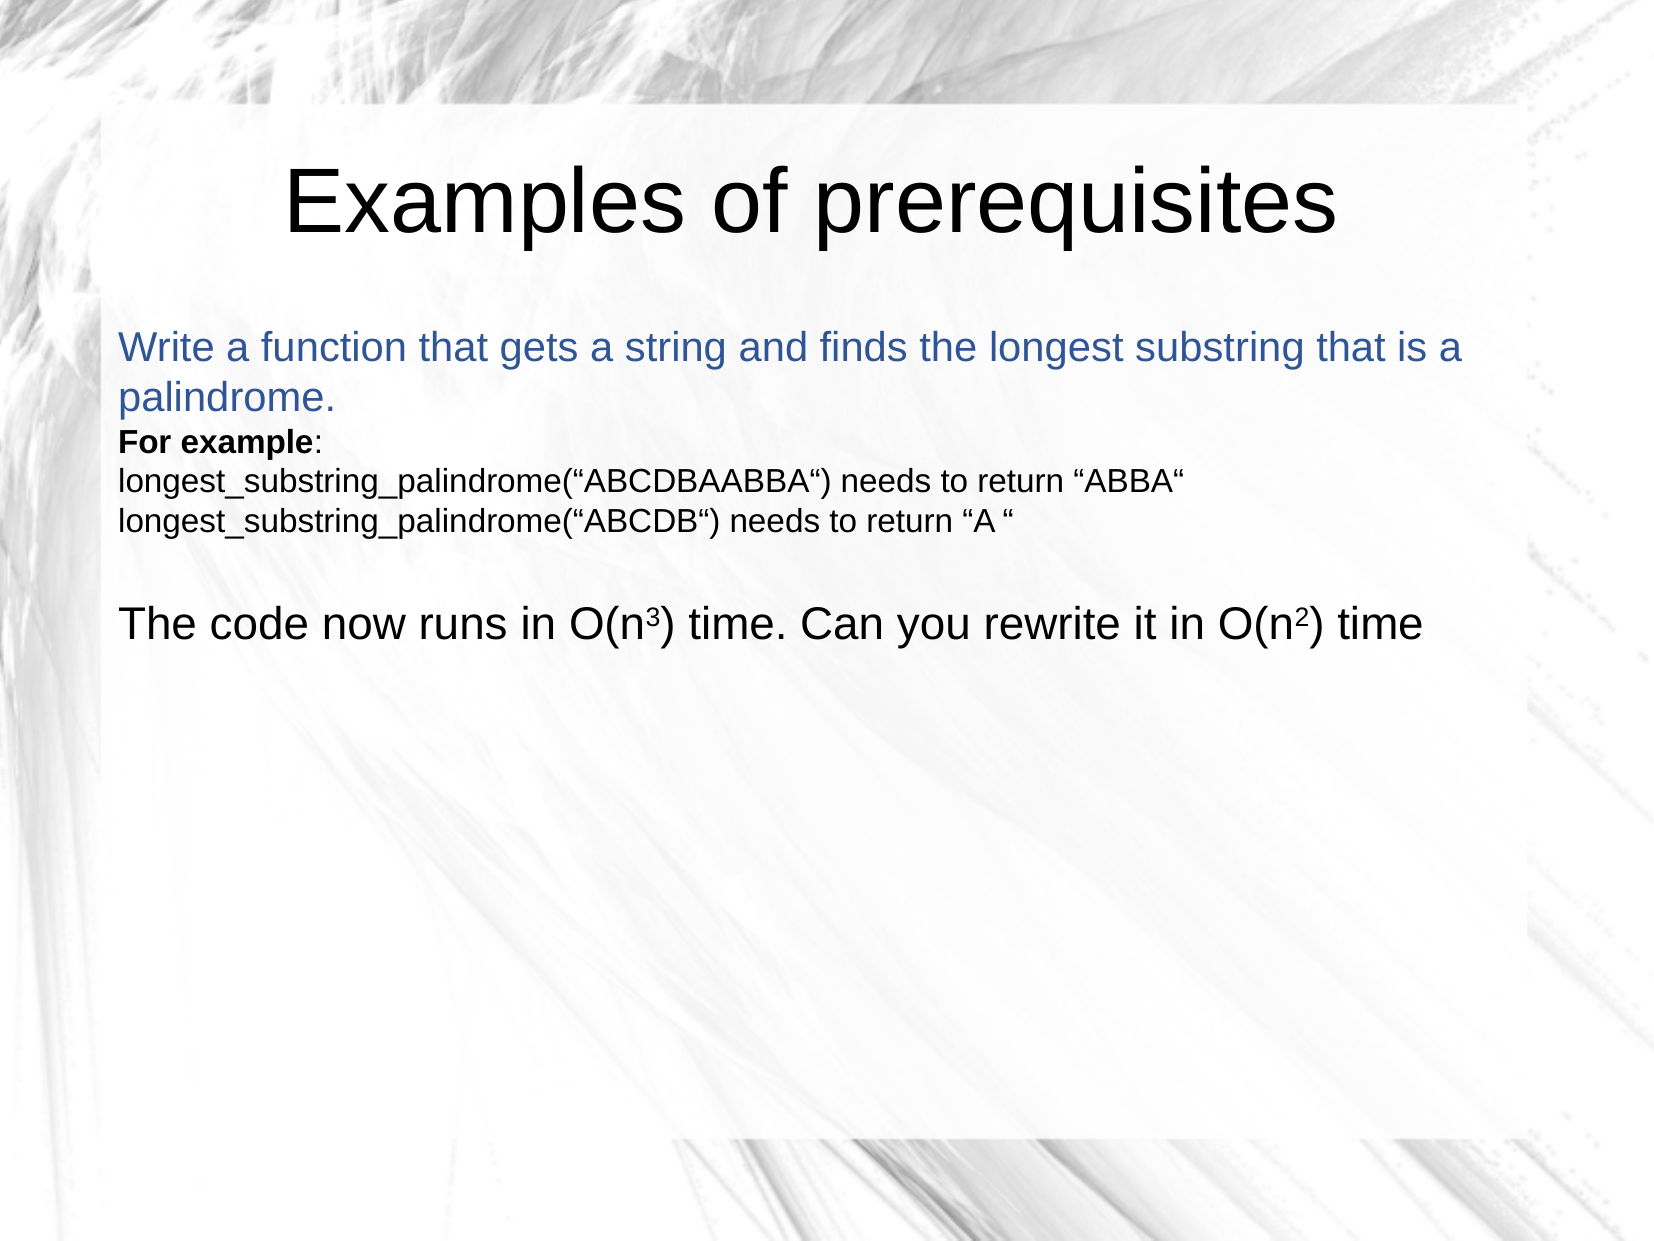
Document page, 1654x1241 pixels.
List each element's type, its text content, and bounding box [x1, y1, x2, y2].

title Examples of prerequisites [118, 112, 1506, 281]
picture [0, 0, 1654, 1241]
list Write a function that gets a string and finds the longest substring that is a palindrome. For example: longest_substring_palindrome(“ABCDBAABBA“) needs to return “ABBA“ longest_substring_palindrome(“ABCDB“) needs to return “A “ The code now runs in O(n3) time. Can you rewrite it in O(n2) time [118, 319, 1571, 1102]
